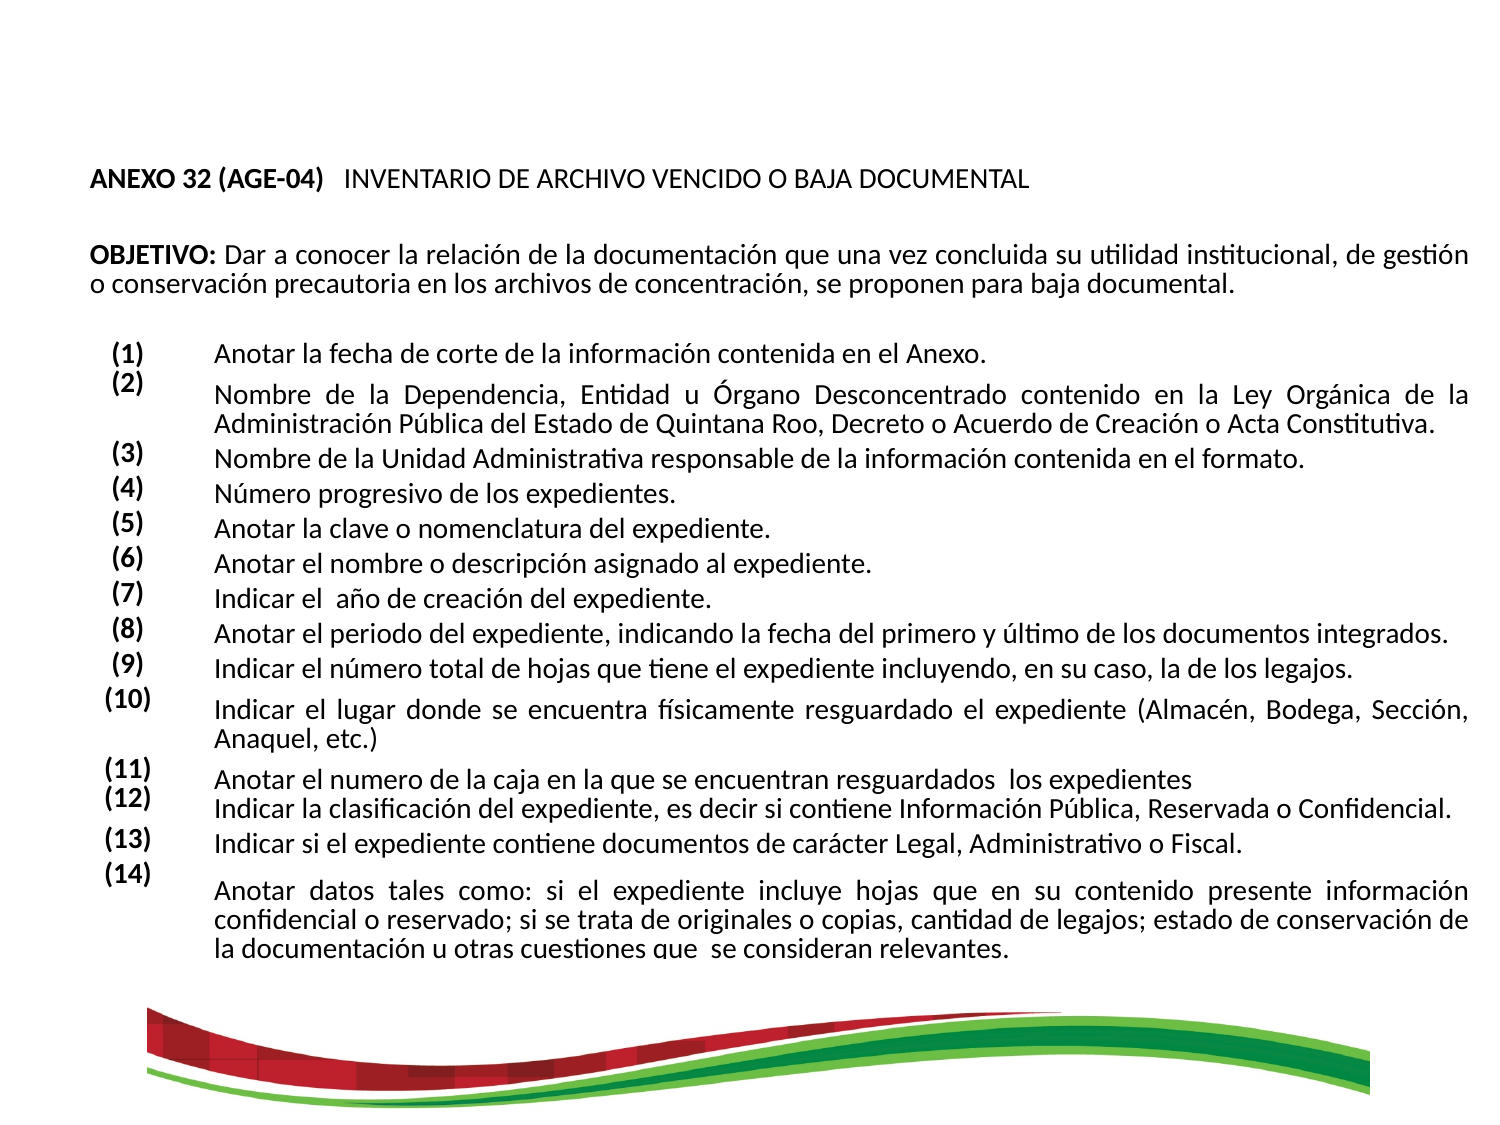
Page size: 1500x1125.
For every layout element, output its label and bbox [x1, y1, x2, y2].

text_box [0, 7, 1471, 413]
picture [147, 959, 1370, 1125]
table_cell [41, 196, 1470, 1001]
table_header [41, 161, 1470, 196]
